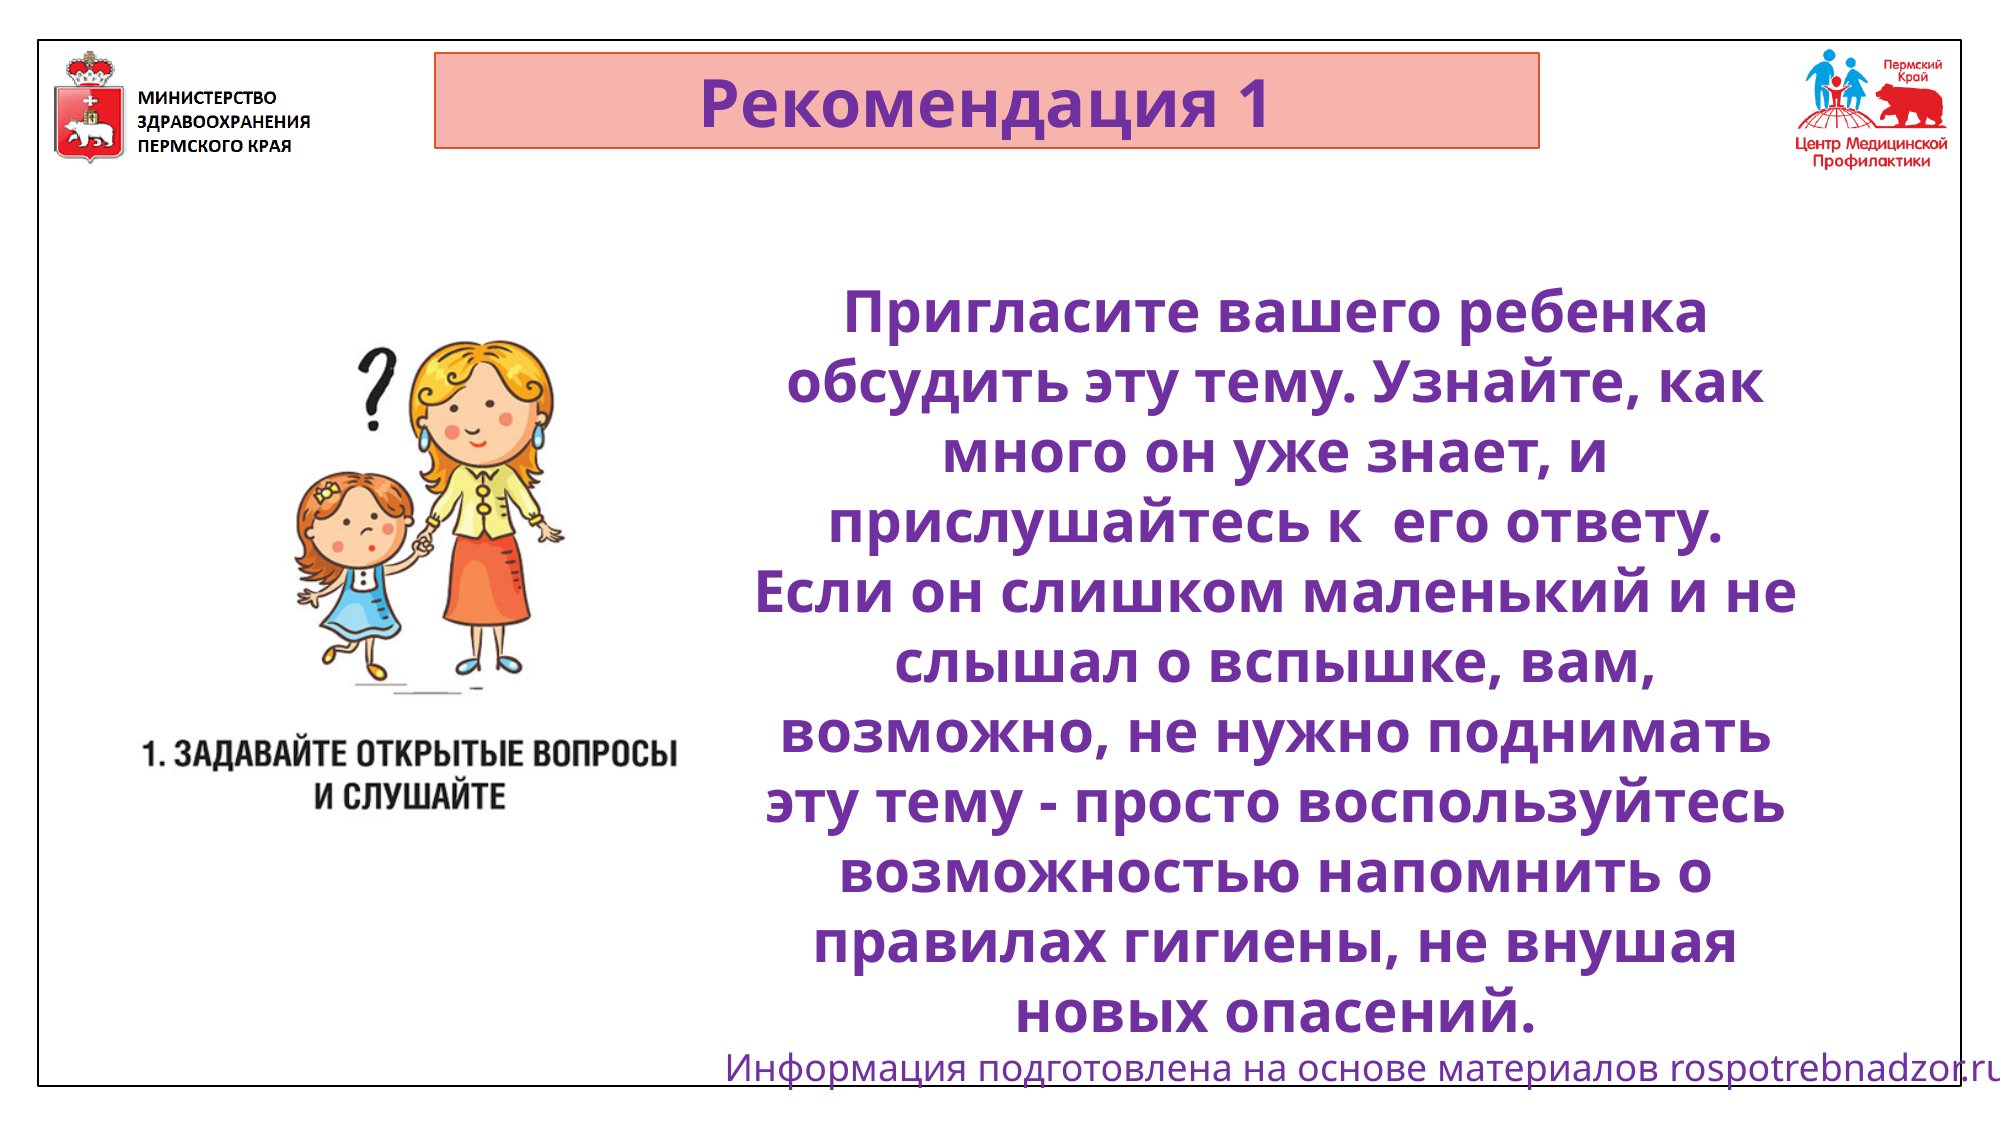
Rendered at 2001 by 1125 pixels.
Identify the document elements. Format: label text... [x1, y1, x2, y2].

picture [40, 45, 334, 184]
text_box Рекомендация 1 [434, 52, 1540, 149]
picture [113, 322, 701, 832]
text_box Информация подготовлена на основе материалов rospotrebnadzor.ru [709, 1036, 2000, 1097]
picture [1796, 49, 1947, 171]
text_box Пригласите вашего ребенка обсудить эту тему. Узнайте, как много он уже знает, и прислушайтесь к его ответу. Если он слишком маленький и не слышал о вспышке, вам, возможно, не нужно поднимать эту тему - просто воспользуйтесь возможностью напомнить о правилах гигиены, не внушая новых опасений. [738, 267, 1814, 1052]
